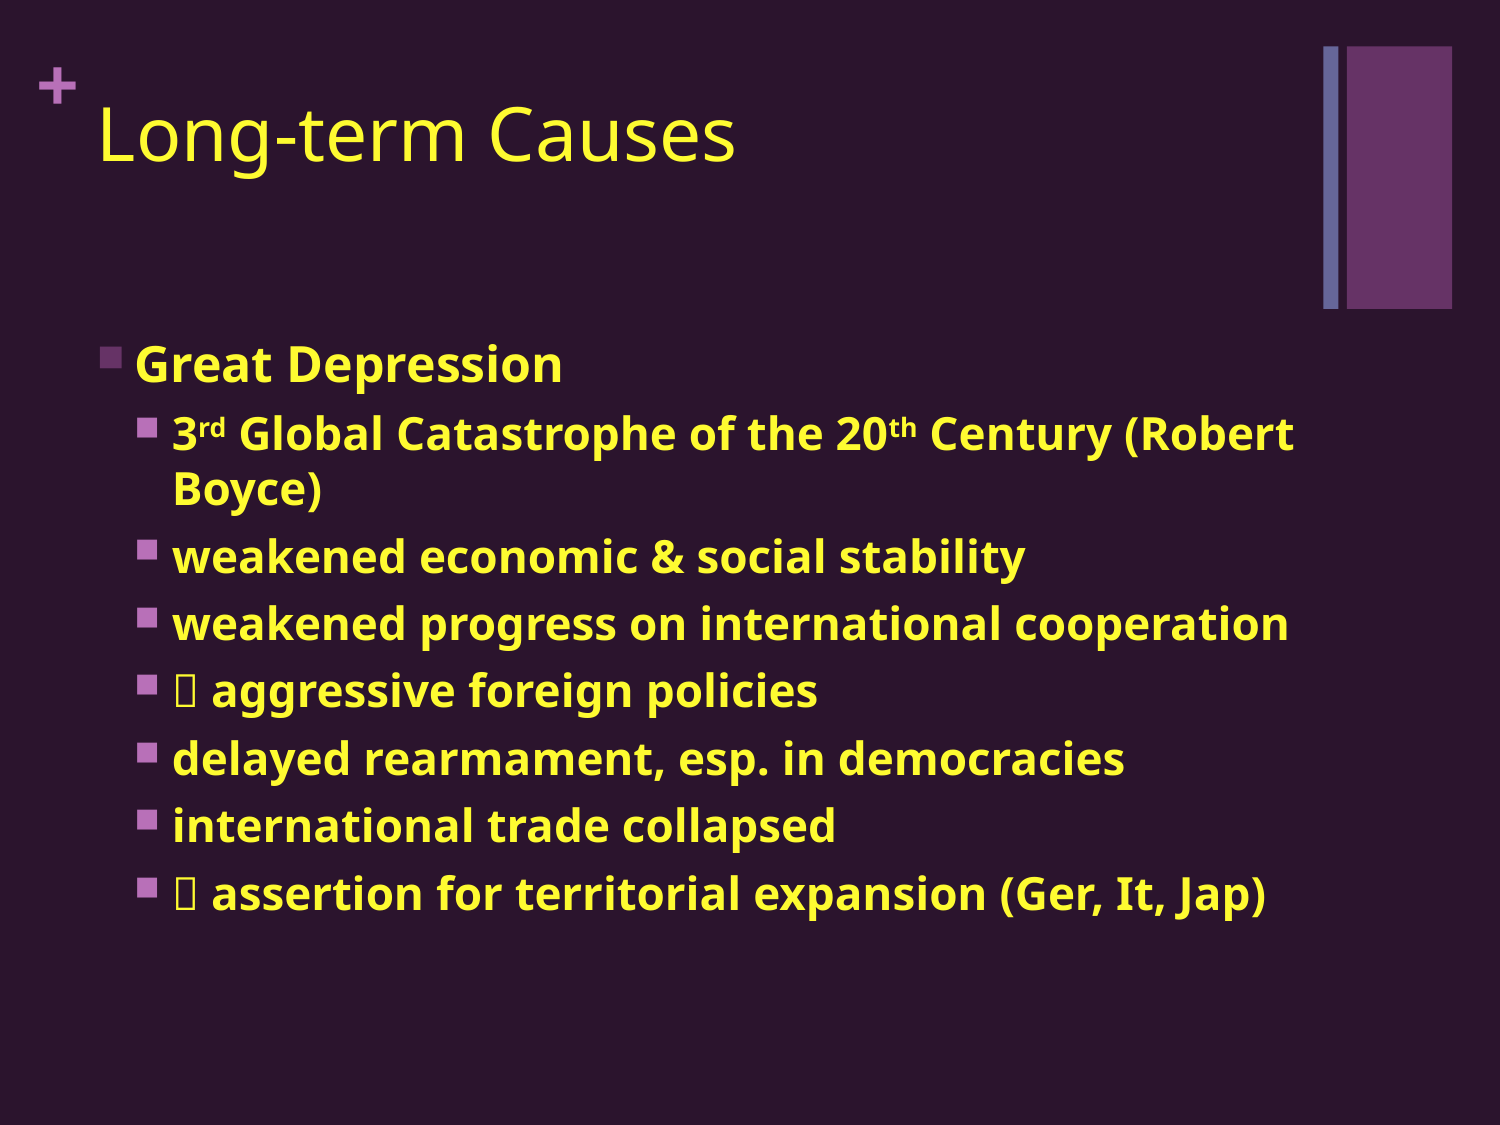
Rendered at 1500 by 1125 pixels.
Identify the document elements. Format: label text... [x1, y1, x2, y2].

title Long-term Causes [81, 79, 1322, 263]
list Great Depression 3rd Global Catastrophe of the 20th Century (Robert Boyce) weakened economic & social stability weakened progress on international cooperation  aggressive foreign policies delayed rearmament, esp. in democracies international trade collapsed  assertion for territorial expansion (Ger, It, Jap) [81, 324, 1322, 1005]
